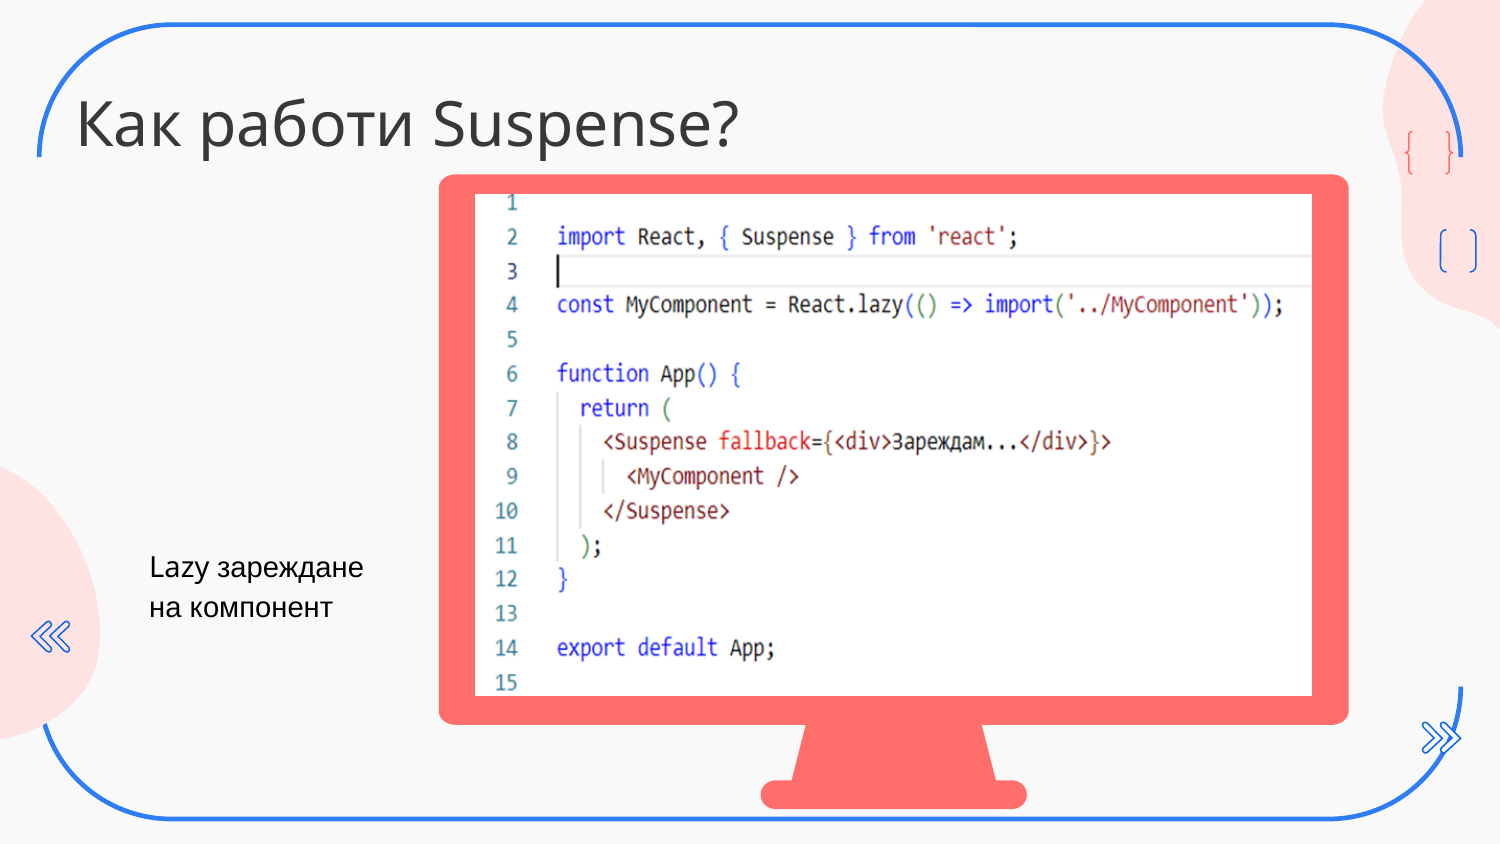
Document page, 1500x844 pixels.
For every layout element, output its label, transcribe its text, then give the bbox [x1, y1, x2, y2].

title Как работи Suspense? [60, 0, 1030, 175]
picture [475, 193, 1313, 696]
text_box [438, 174, 1349, 810]
subtitle Lazy зареждане на компонент [134, 503, 387, 719]
